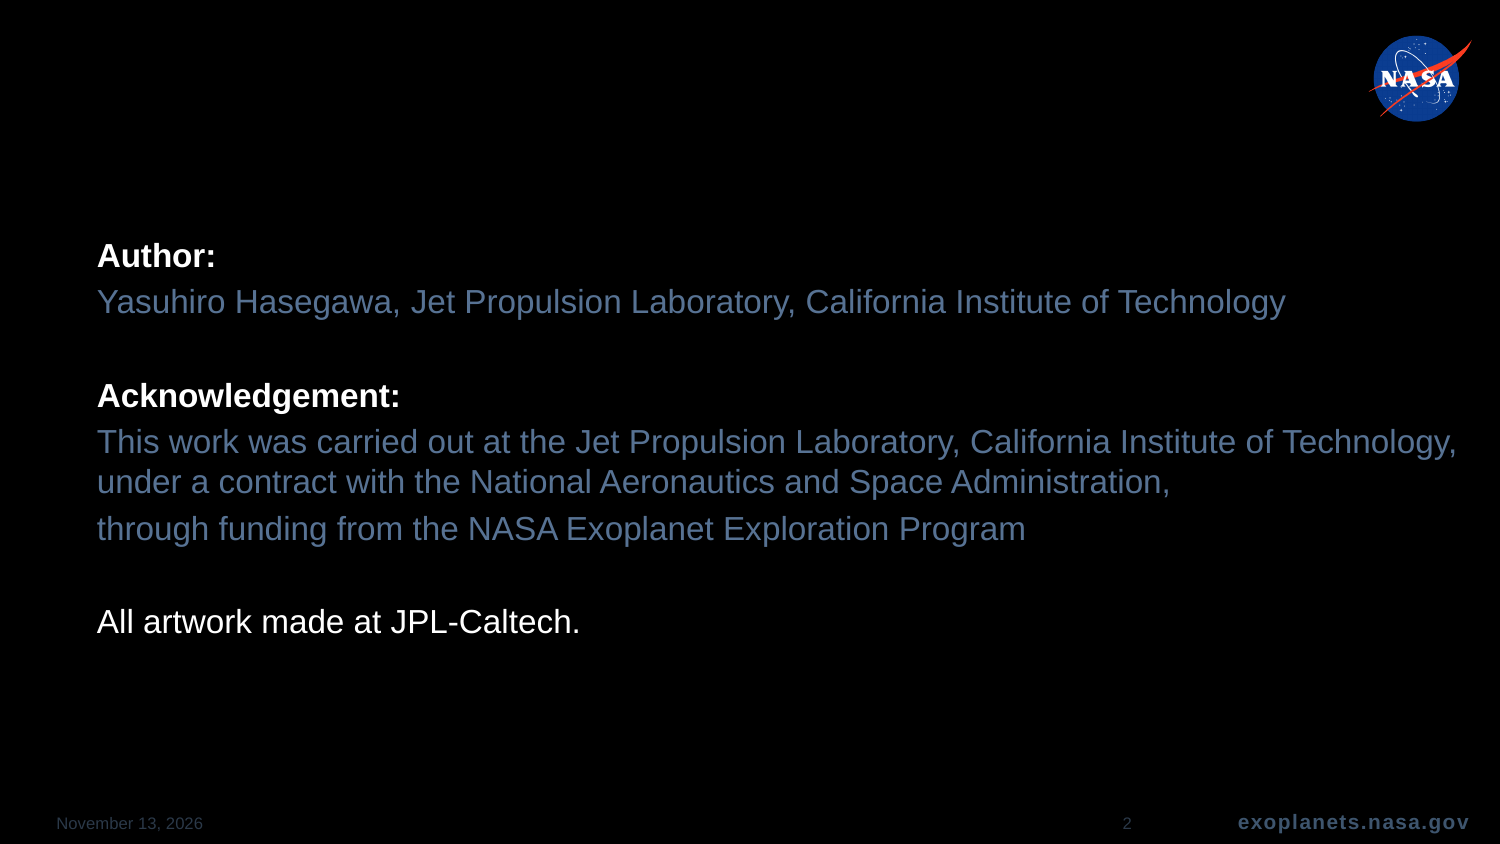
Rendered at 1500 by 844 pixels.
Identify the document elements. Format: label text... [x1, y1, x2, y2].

list Author: Yasuhiro Hasegawa, Jet Propulsion Laboratory, California Institute of Technology Acknowledgement: This work was carried out at the Jet Propulsion Laboratory, California Institute of Technology, under a contract with the National Aeronautics and Space Administration, through funding from the NASA Exoplanet Exploration Program All artwork made at JPL-Caltech. [81, 226, 1483, 566]
slide_number 2 [1107, 812, 1425, 833]
picture [1358, 18, 1479, 139]
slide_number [41, 812, 275, 833]
